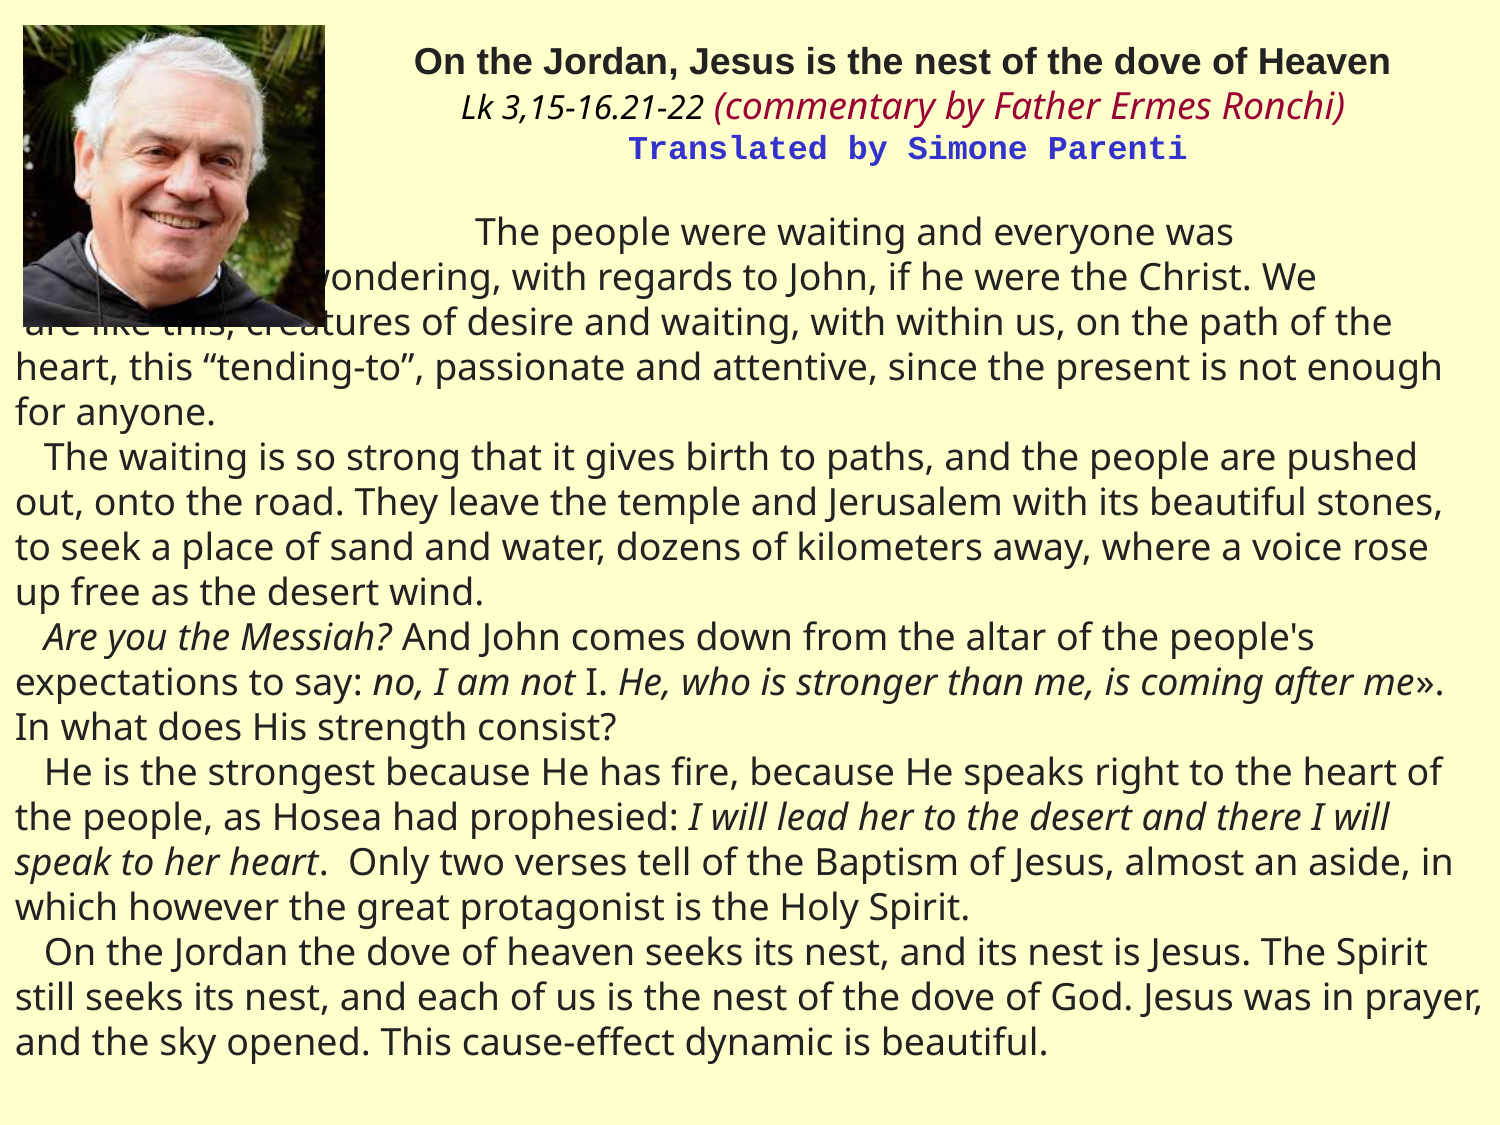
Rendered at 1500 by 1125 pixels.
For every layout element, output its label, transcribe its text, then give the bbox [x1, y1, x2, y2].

picture [23, 25, 325, 327]
text_box On the Jordan, Jesus is the nest of the dove of Heaven Lk 3,15-16.21-22 (commentary by Father Ermes Ronchi) Translated by Simone Parenti [325, 29, 1500, 155]
text_box The people were waiting and everyone was wondering, with regards to John, if he were the Christ. We are like this, creatures of desire and waiting, with within us, on the path of the heart, this “tending-to”, passionate and attentive, since the present is not enough for anyone. The waiting is so strong that it gives birth to paths, and the people are pushed out, onto the road. They leave the temple and Jerusalem with its beautiful stones, to seek a place of sand and water, dozens of kilometers away, where a voice rose up free as the desert wind. Are you the Messiah? And John comes down from the altar of the people's expectations to say: no, I am not I. He, who is stronger than me, is coming after me». In what does His strength consist? He is the strongest because He has fire, because He speaks right to the heart of the people, as Hosea had prophesied: I will lead her to the desert and there I will speak to her heart. Only two verses tell of the Baptism of Jesus, almost an aside, in which however the great protagonist is the Holy Spirit. On the Jordan the dove of heaven seeks its nest, and its nest is Jesus. The Spirit still seeks its nest, and each of us is the nest of the dove of God. Jesus was in prayer, and the sky opened. This cause-effect dynamic is beautiful. [0, 155, 1500, 1071]
